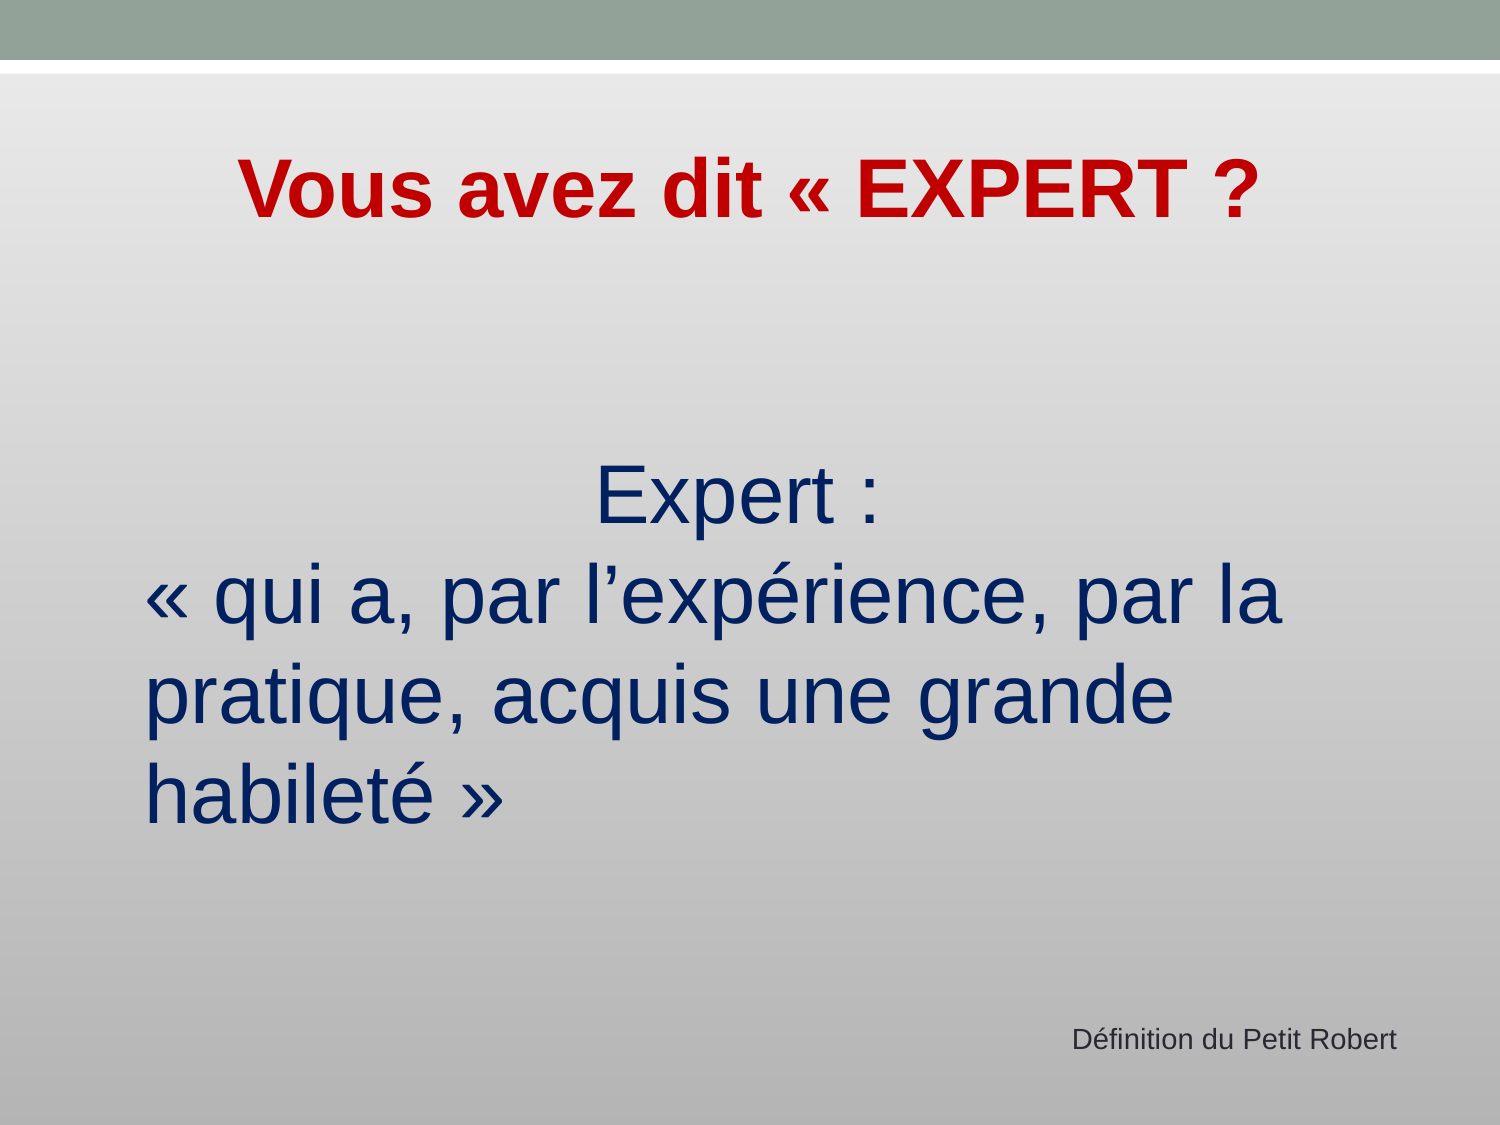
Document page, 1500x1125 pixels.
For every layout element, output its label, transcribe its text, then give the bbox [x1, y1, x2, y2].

text_box Expert : « qui a, par l’expérience, par la pratique, acquis une grande habileté » [129, 432, 1371, 848]
text_box Vous avez dit « EXPERT ? [76, 126, 1424, 242]
text_box Définition du Petit Robert [1057, 1012, 1424, 1063]
